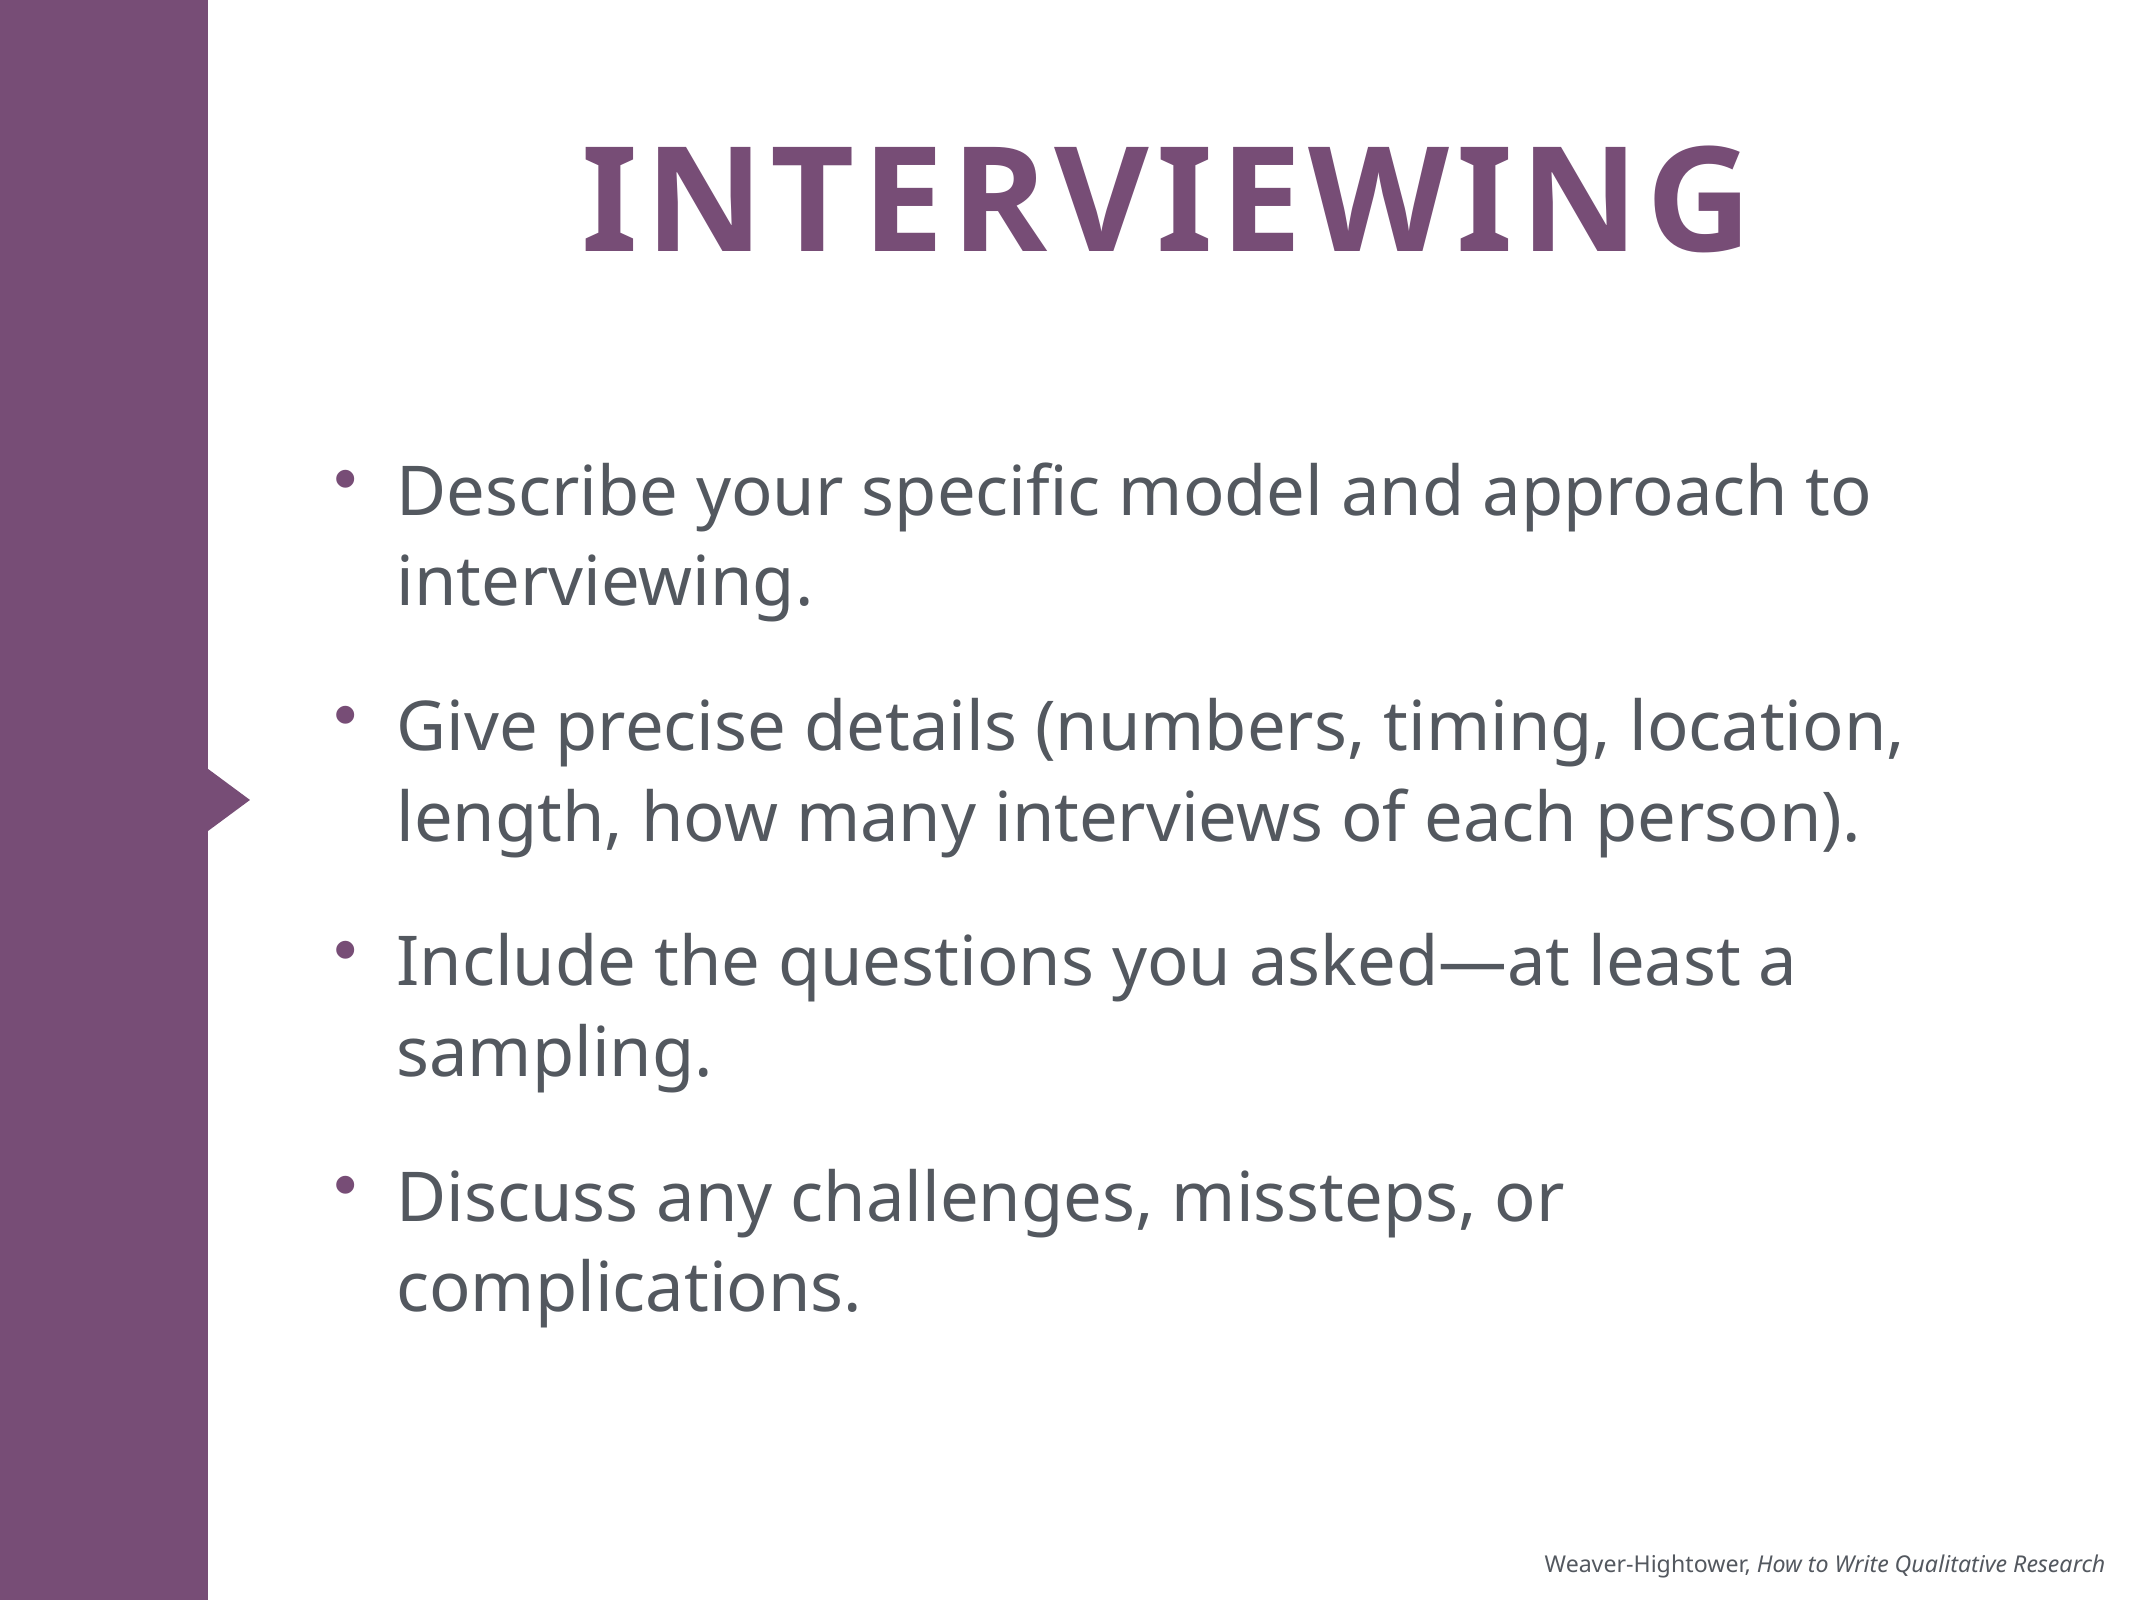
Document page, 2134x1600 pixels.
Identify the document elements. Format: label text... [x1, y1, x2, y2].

list Describe your specific model and approach to interviewing. Give precise details (numbers, timing, location, length, how many interviews of each person). Include the questions you asked—at least a sampling. Discuss any challenges, missteps, or complications. [333, 437, 2002, 1386]
title Interviewing [333, 41, 2002, 378]
